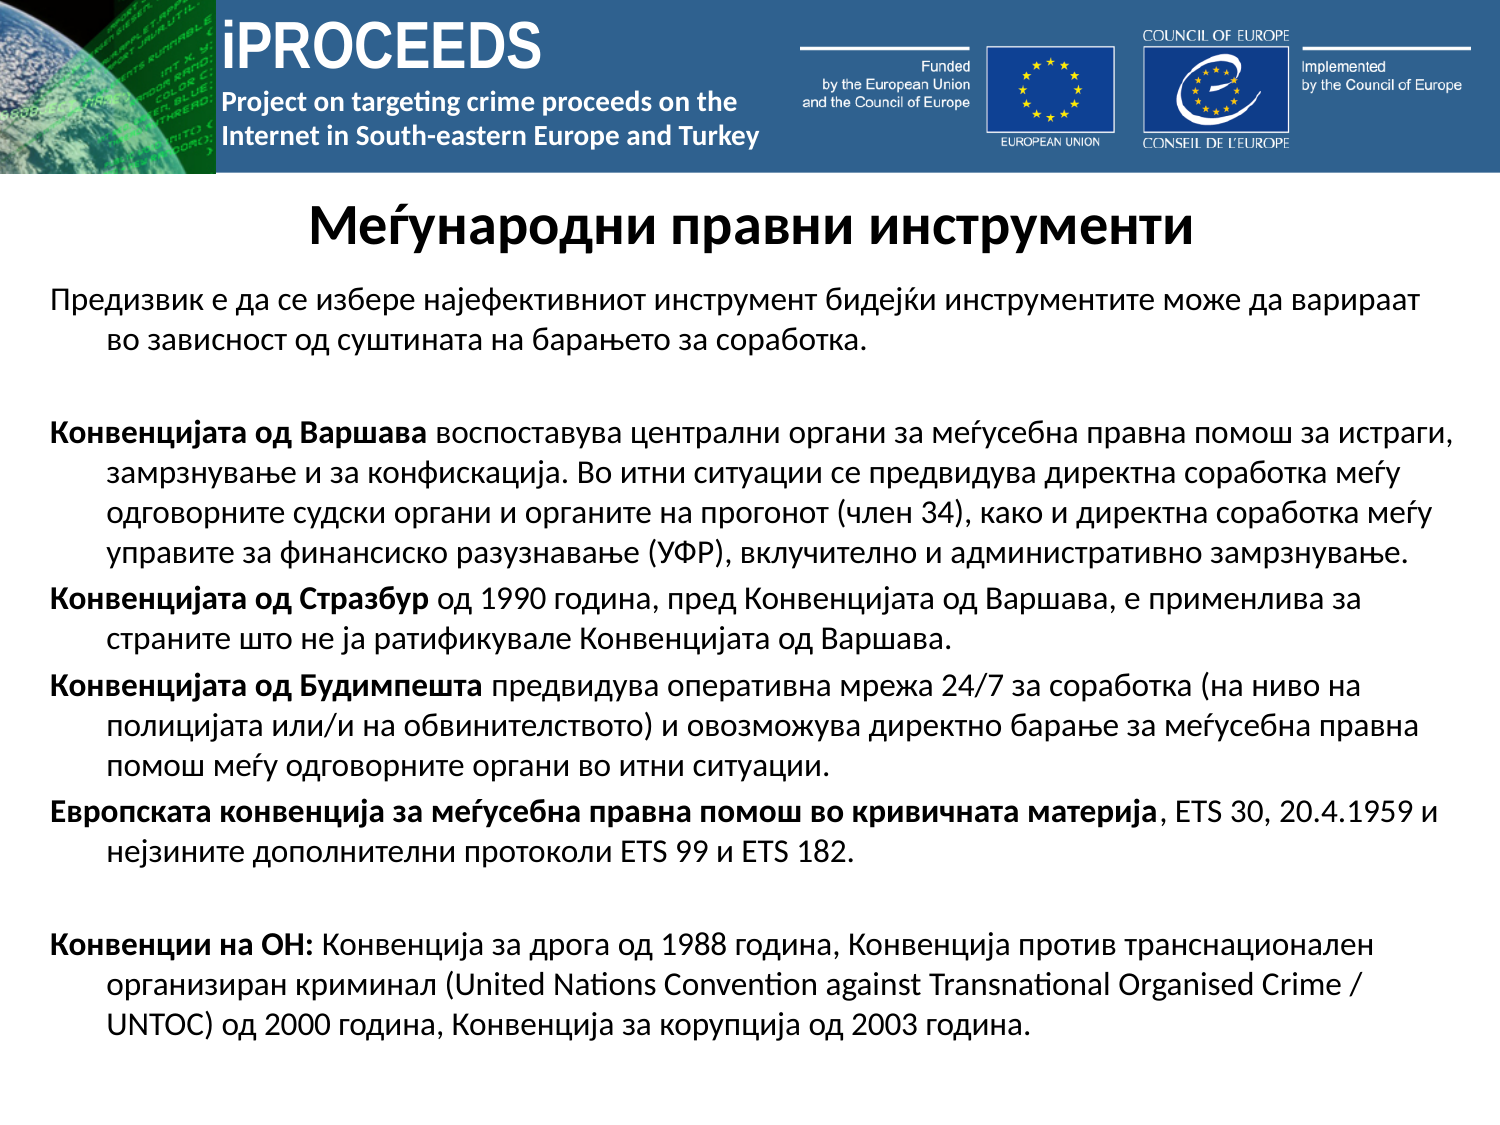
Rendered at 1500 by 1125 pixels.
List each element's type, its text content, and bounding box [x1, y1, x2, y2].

picture [800, 30, 1471, 148]
title Меѓународни правни инструменти [76, 172, 1427, 269]
list Предизвик е да се избере најефективниот инструмент бидејќи инструментите може да варираат во зависност од суштината на барањето за соработка. Конвенцијата од Варшава воспоставува централни органи за меѓусебна правна помош за истраги, замрзнување и за конфискација. Во итни ситуации се предвидува директна соработка меѓу одговорните судски органи и органите на прогонот (член 34), како и директна соработка меѓу управите за финансиско разузнавање (УФР), вклучително и административно замрзнување. Конвенцијата од Стразбур од 1990 година, пред Конвенцијата од Варшава, е применлива за страните што не ја ратификувале Конвенцијата од Варшава. Конвенцијата од Будимпешта предвидува оперативна мрежа 24/7 за соработка (на ниво на полицијата или/и на обвинителството) и овозможува директно барање за меѓусебна правна помош меѓу одговорните органи во итни ситуации. Европската конвенција за меѓусебна правна помош во кривичната материја, ETS 30, 20.4.1959 и нејзините дополнителни протоколи ETS 99 и ETS 182. Конвенции на ОН: Конвенција за дрога од 1988 година, Конвенција против транснационален организиран криминал (United Nations Convention against Transnational Organised Crime / UNTOC) од 2000 година, Конвенција за корупција од 2003 година. [35, 269, 1477, 1067]
picture [0, 0, 216, 174]
